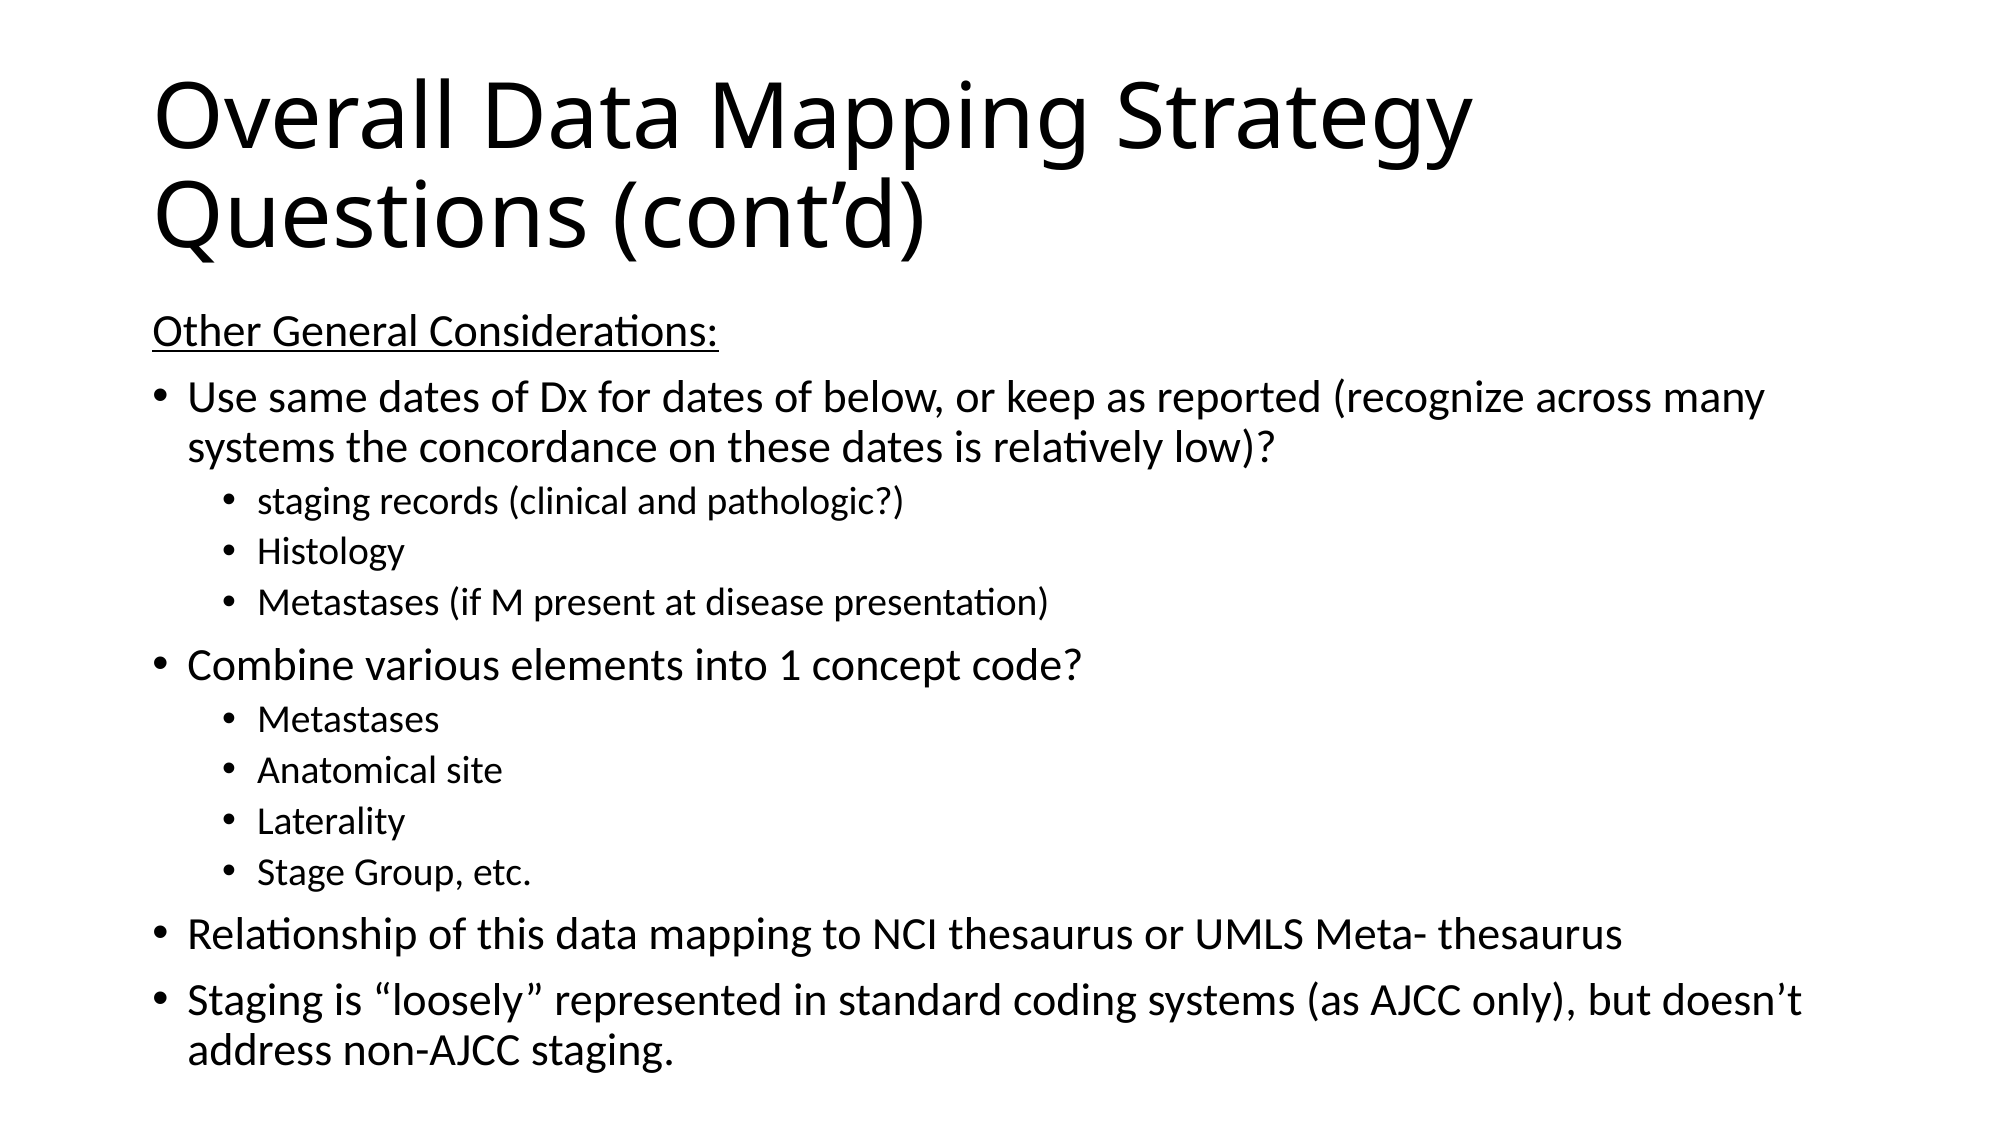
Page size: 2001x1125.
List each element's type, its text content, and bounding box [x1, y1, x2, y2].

list Other General Considerations: Use same dates of Dx for dates of below, or keep as reported (recognize across many systems the concordance on these dates is relatively low)? staging records (clinical and pathologic?) Histology Metastases (if M present at disease presentation) Combine various elements into 1 concept code? Metastases Anatomical site Laterality Stage Group, etc. Relationship of this data mapping to NCI thesaurus or UMLS Meta- thesaurus Staging is “loosely” represented in standard coding systems (as AJCC only), but doesn’t address non-AJCC staging. [137, 299, 1863, 1086]
title Overall Data Mapping Strategy Questions (cont’d) [137, 59, 1863, 278]
